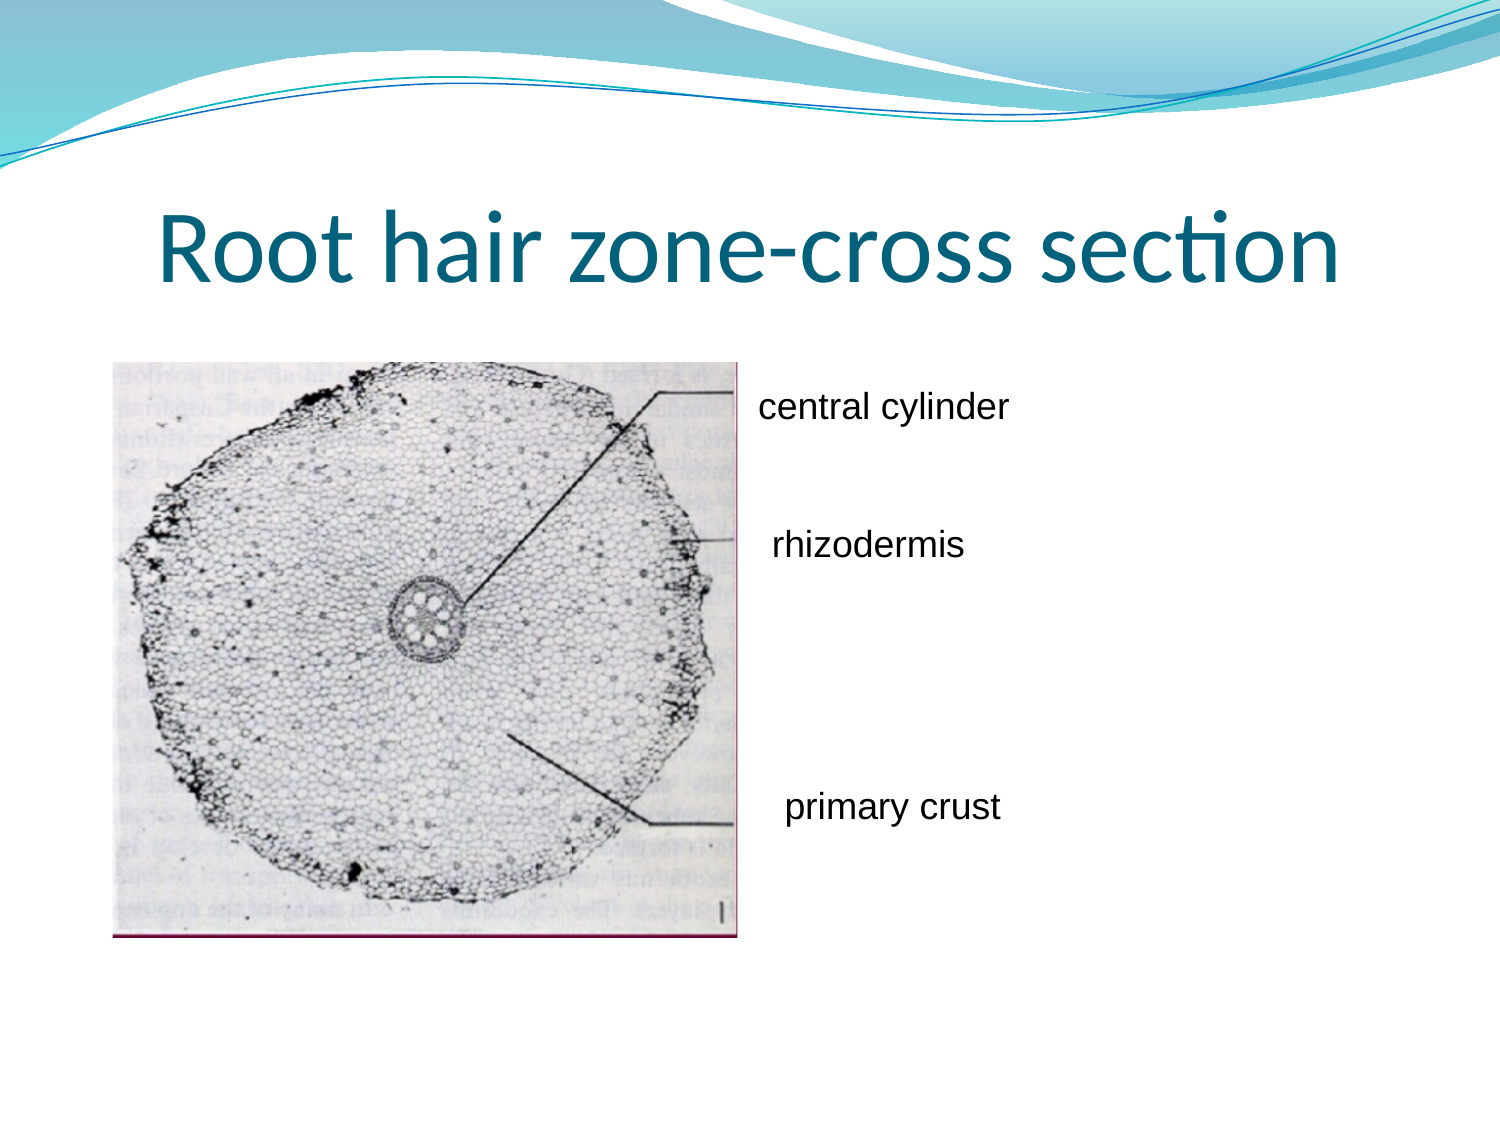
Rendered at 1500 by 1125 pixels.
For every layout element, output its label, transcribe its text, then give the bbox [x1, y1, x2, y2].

title Root hair zone-cross section [75, 115, 1425, 304]
text_box primary crust [769, 774, 1016, 835]
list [112, 362, 738, 938]
text_box rhizodermis [757, 512, 980, 573]
text_box central cylinder [744, 374, 1025, 435]
